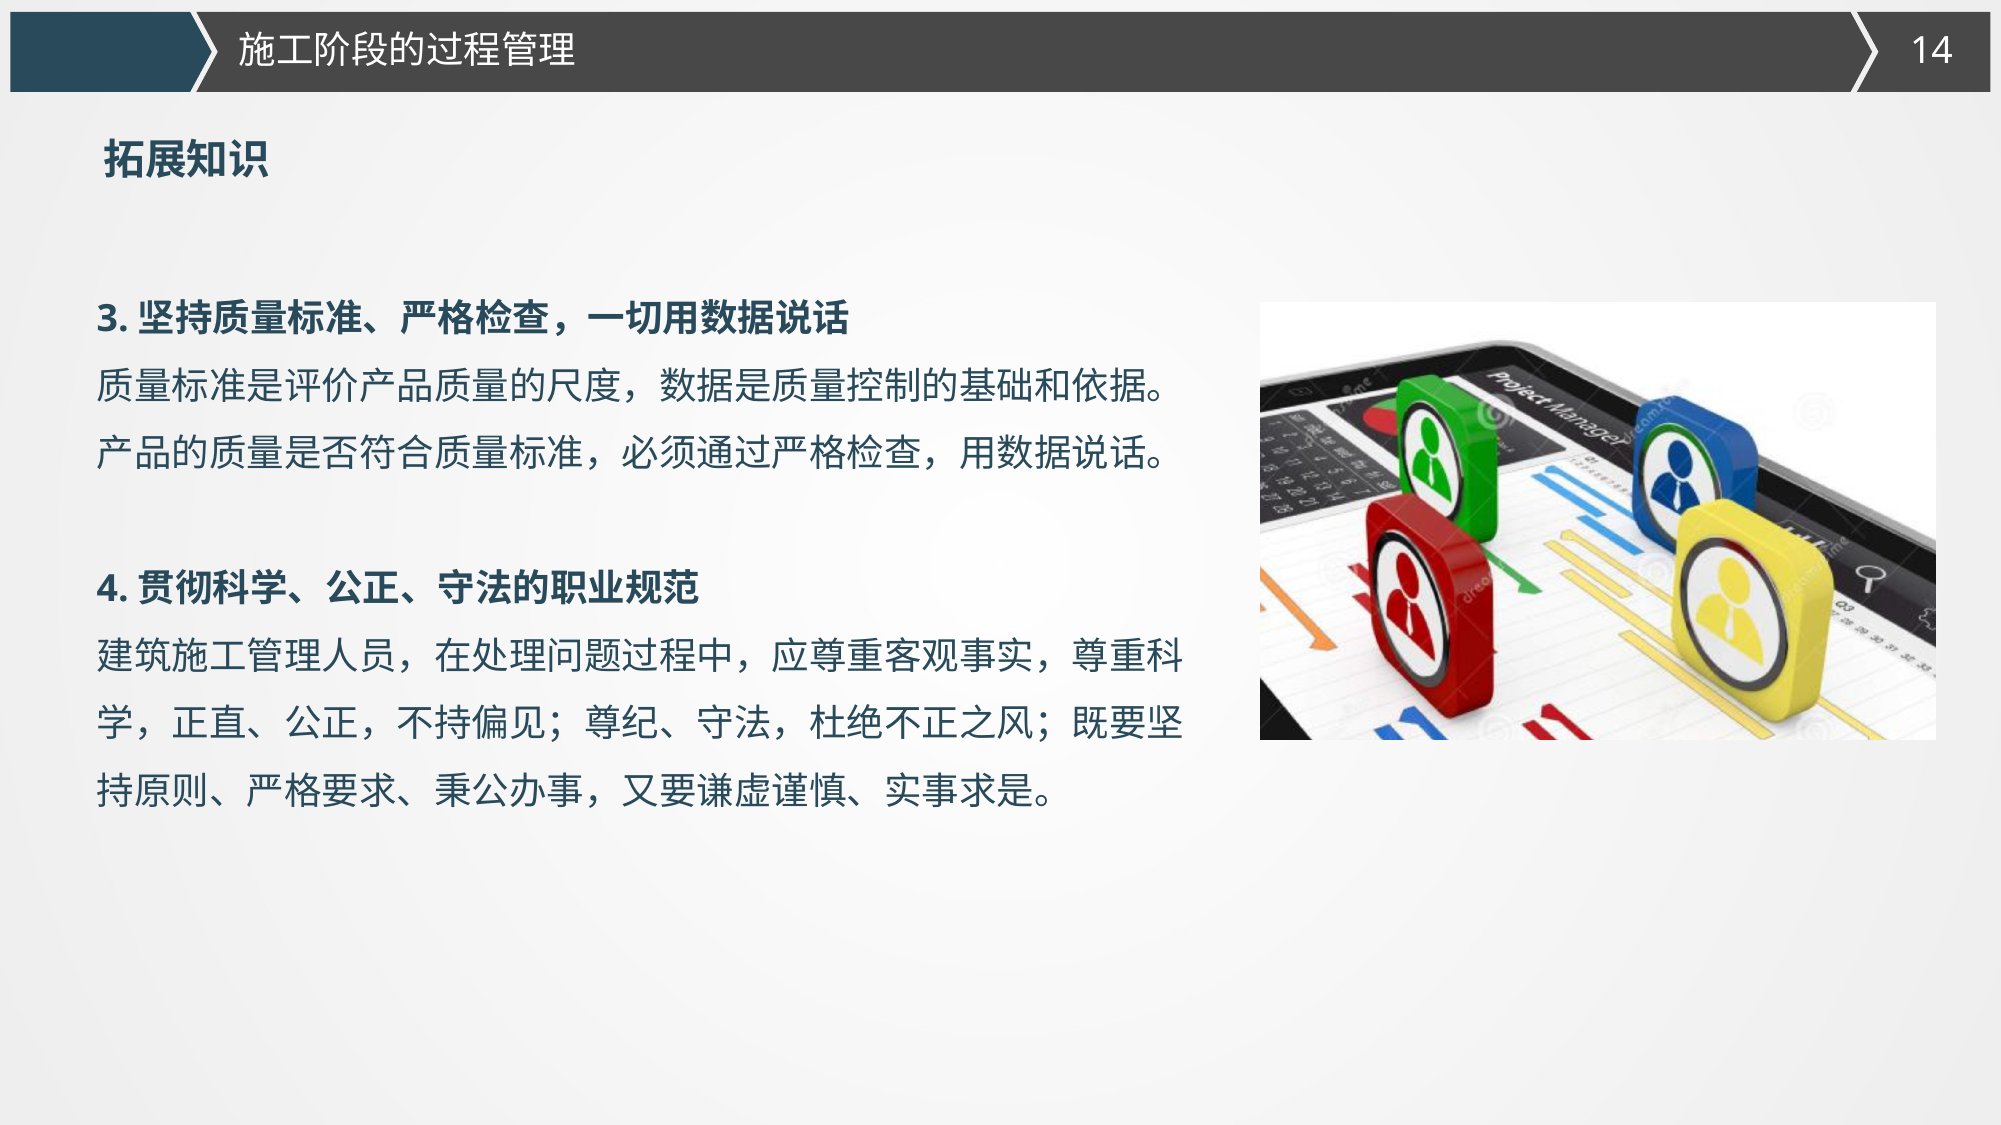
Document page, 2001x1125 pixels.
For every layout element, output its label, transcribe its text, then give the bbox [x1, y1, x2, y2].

text_box 拓展知识 [88, 125, 496, 190]
picture [0, 0, 2001, 1125]
text_box 3.坚持质量标准、严格检查，一切用数据说话 质量标准是评价产品质量的尺度，数据是质量控制的基础和依据。产品的质量是否符合质量标准，必须通过严格检查，用数据说话。 4.贯彻科学、公正、守法的职业规范 建筑施工管理人员，在处理问题过程中，应尊重客观事实，尊重科学，正直、公正，不持偏见；尊纪、守法，杜绝不正之风；既要坚持原则、严格要求、秉公办事，又要谦虚谨慎、实事求是。 [81, 264, 1205, 820]
text_box 施工阶段的过程管理 [223, 19, 906, 169]
